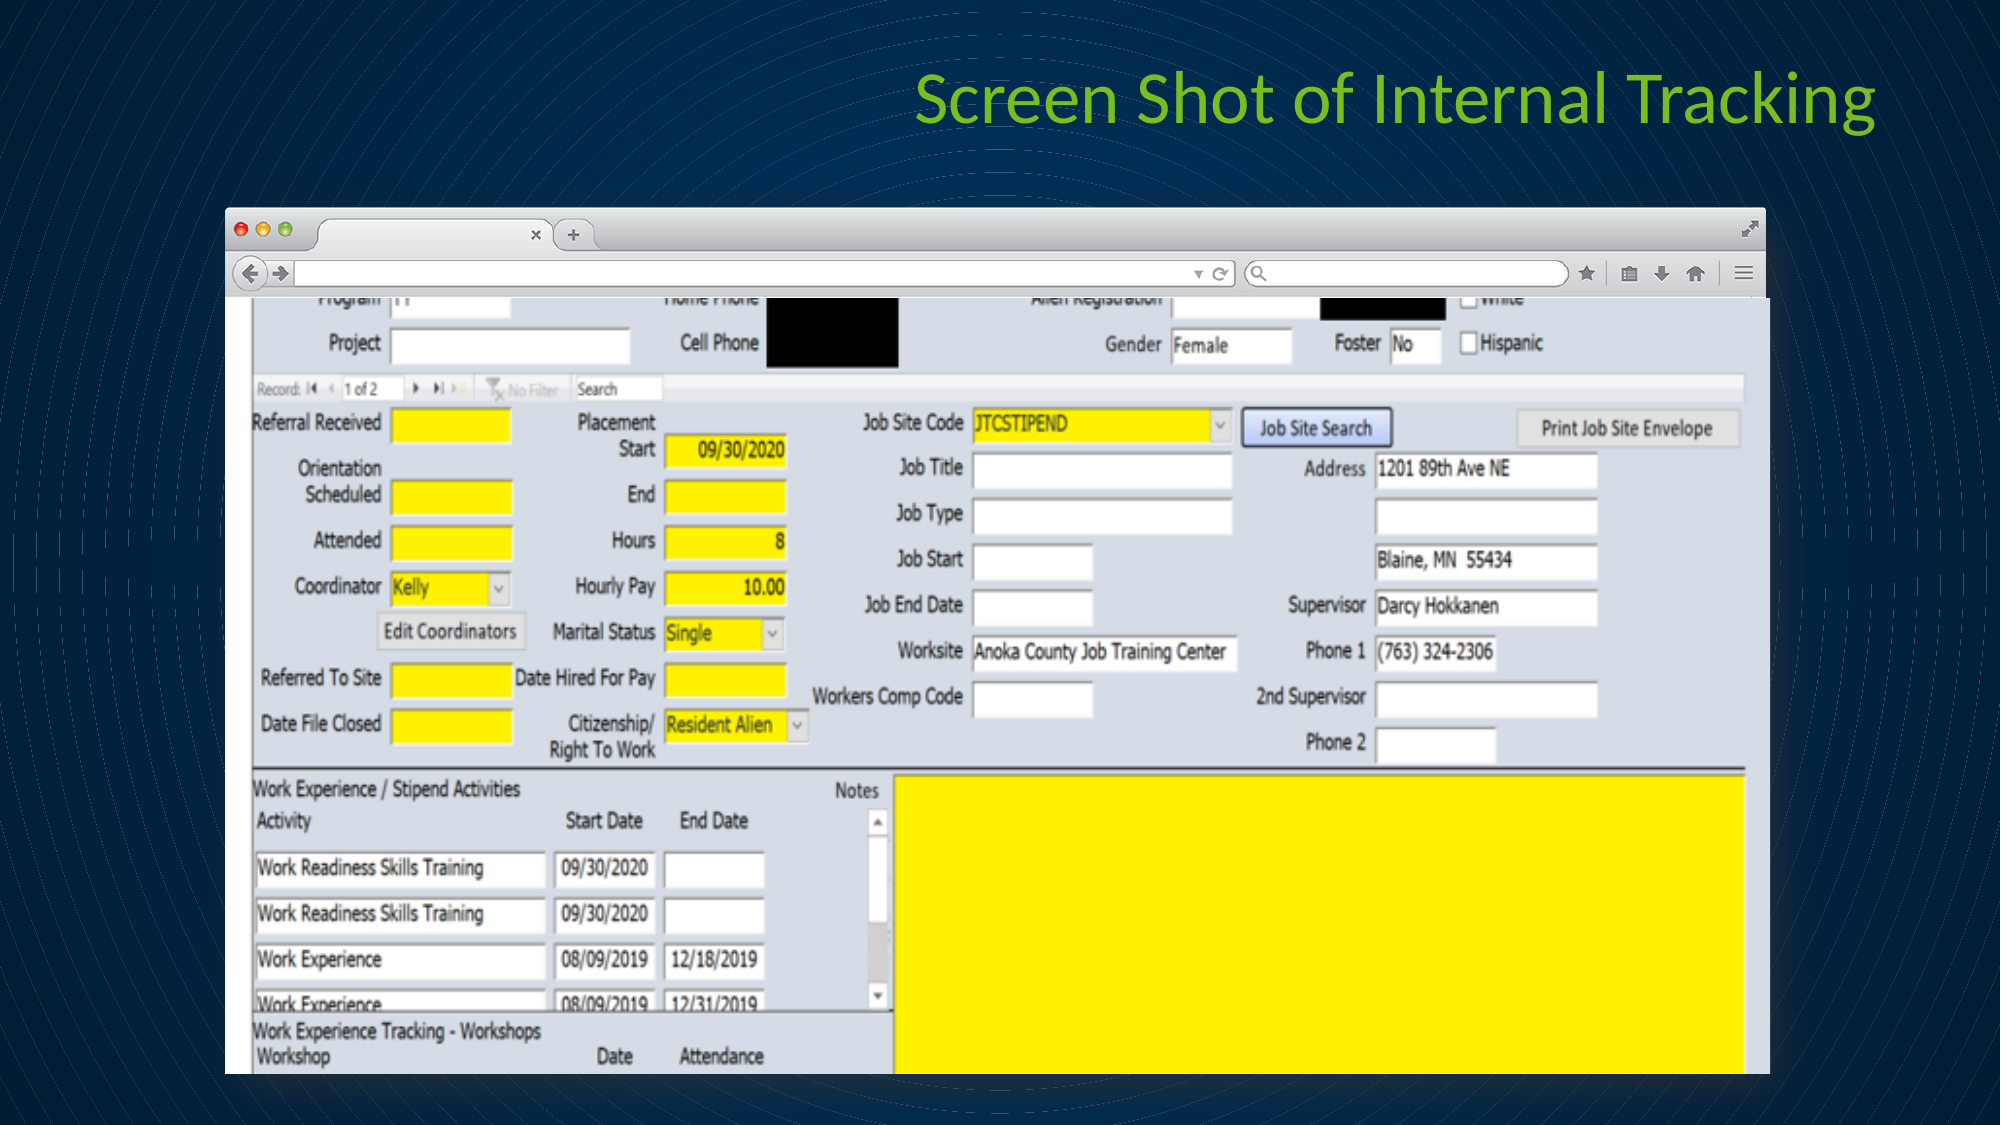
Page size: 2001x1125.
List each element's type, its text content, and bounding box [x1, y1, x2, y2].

picture [225, 207, 1771, 1074]
title Screen Shot of Internal Tracking [152, 0, 1878, 200]
